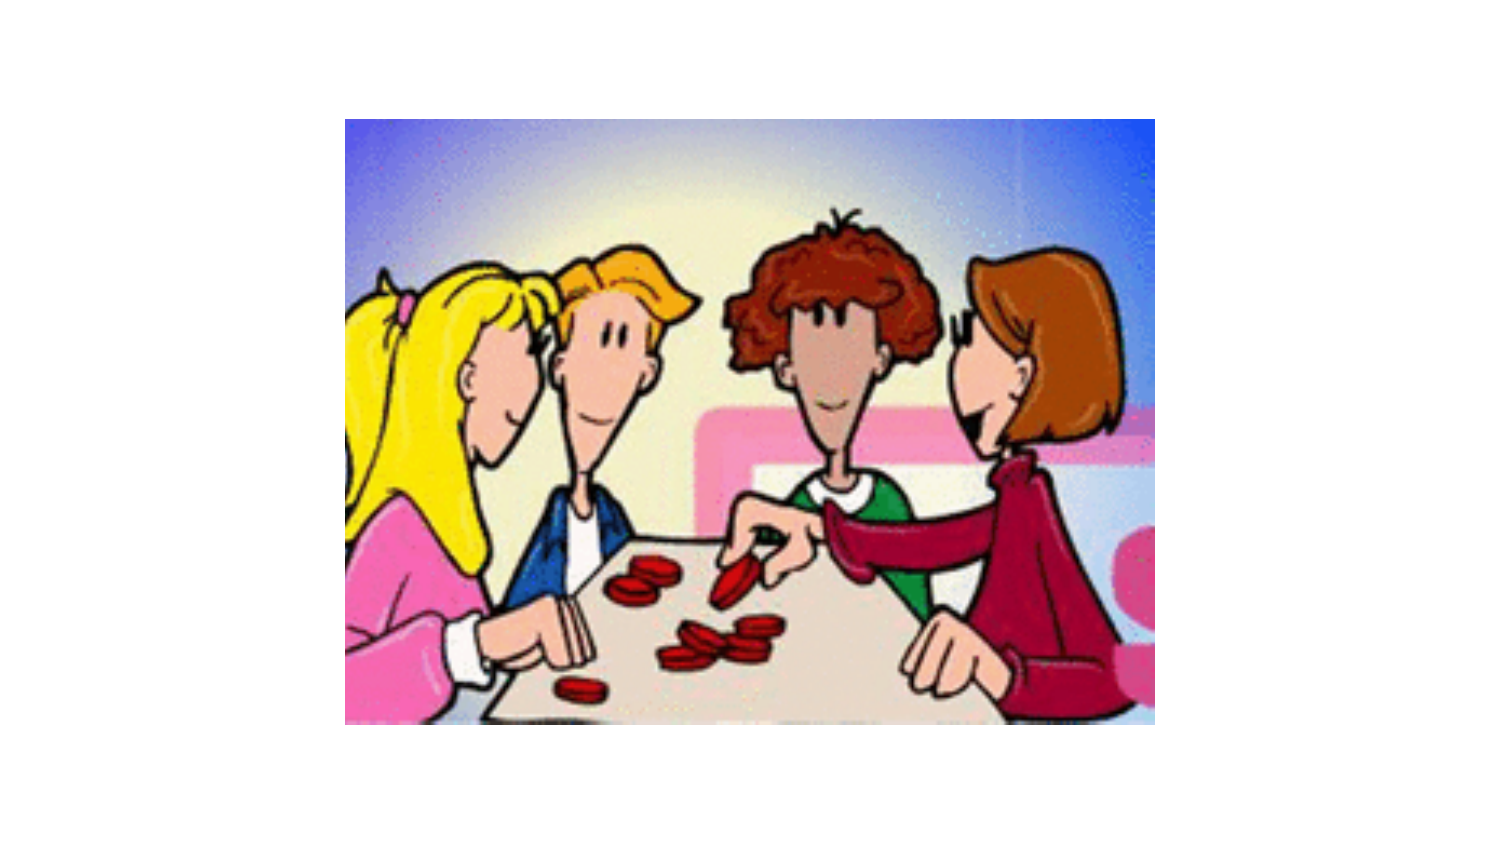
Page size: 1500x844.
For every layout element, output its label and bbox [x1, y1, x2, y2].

picture [344, 118, 1155, 725]
